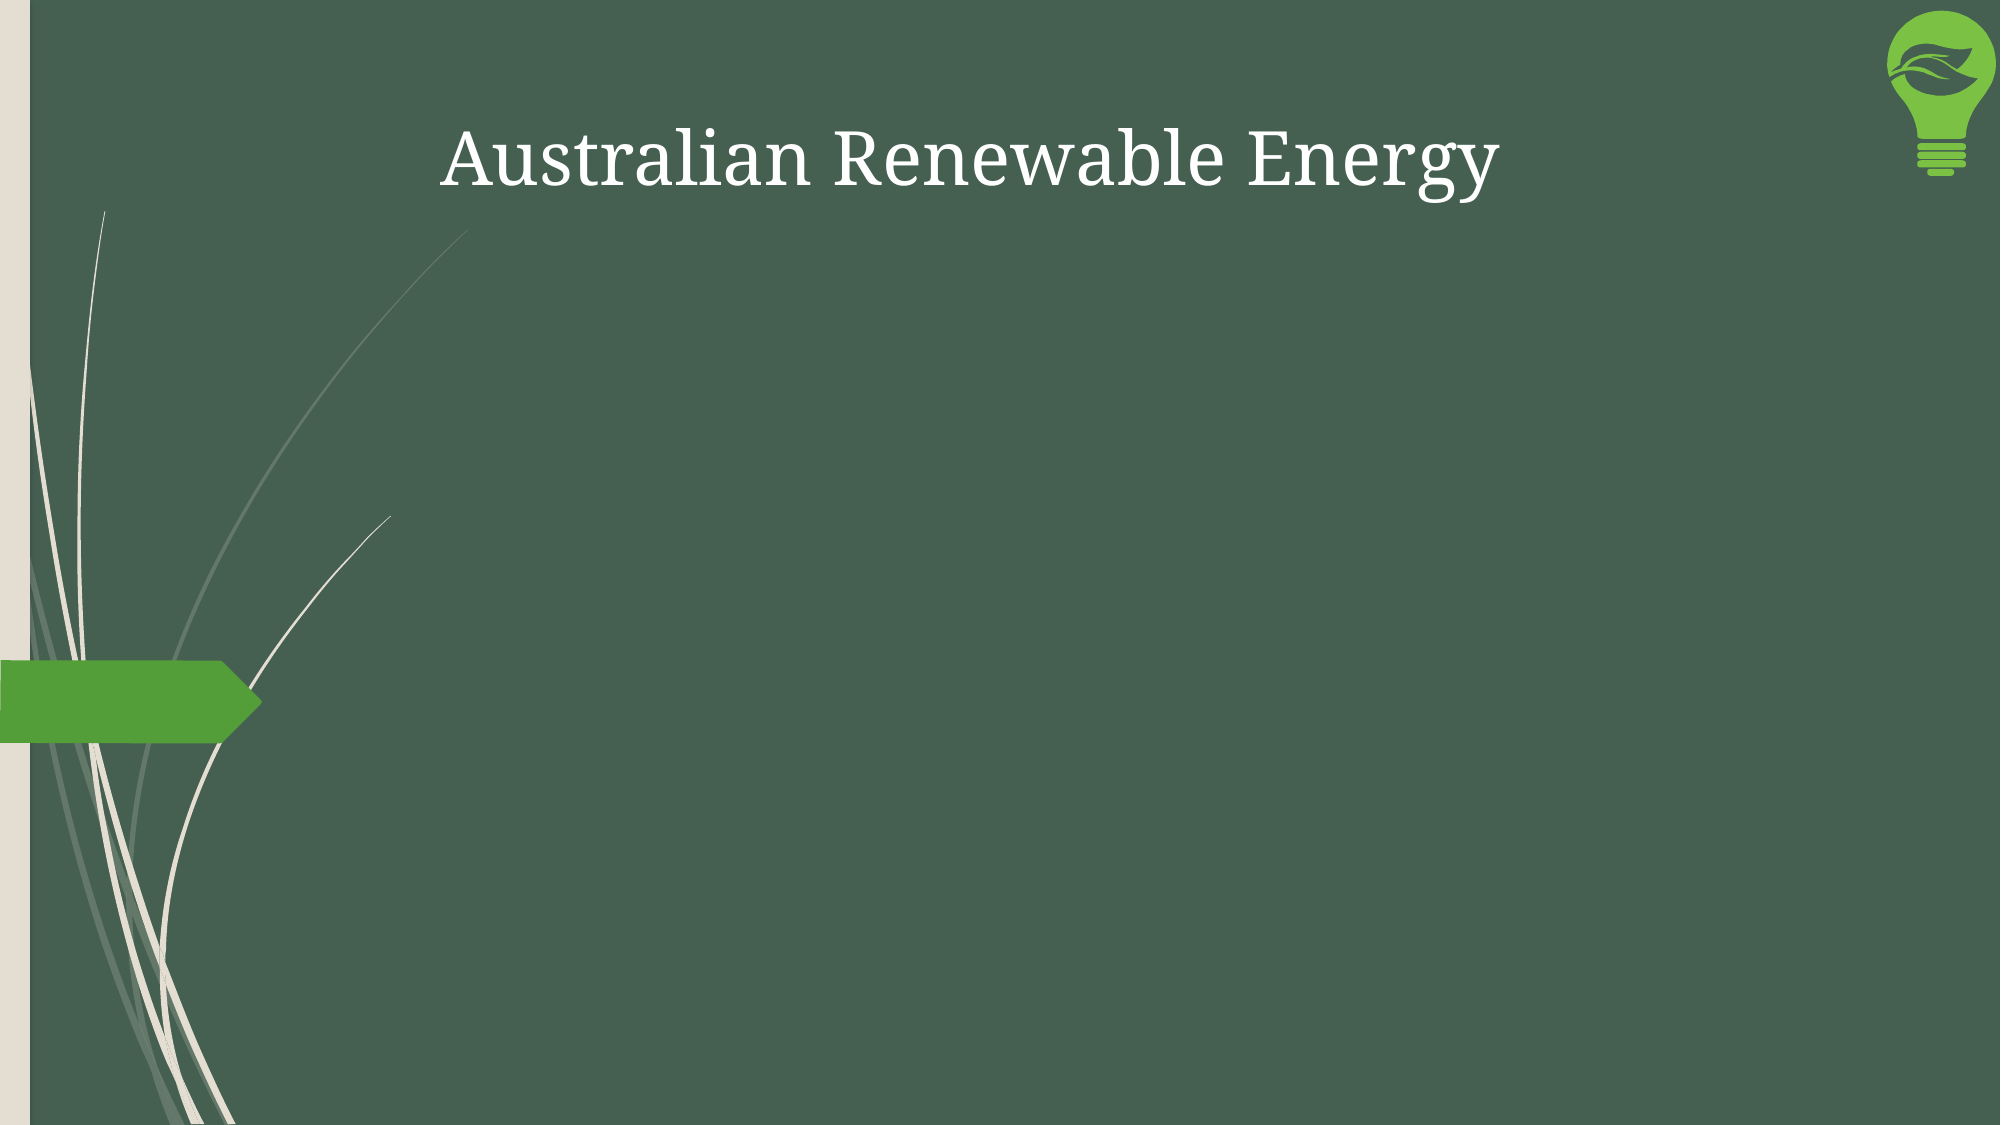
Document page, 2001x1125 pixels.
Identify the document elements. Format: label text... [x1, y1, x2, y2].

title Australian Renewable Energy [425, 102, 1888, 313]
